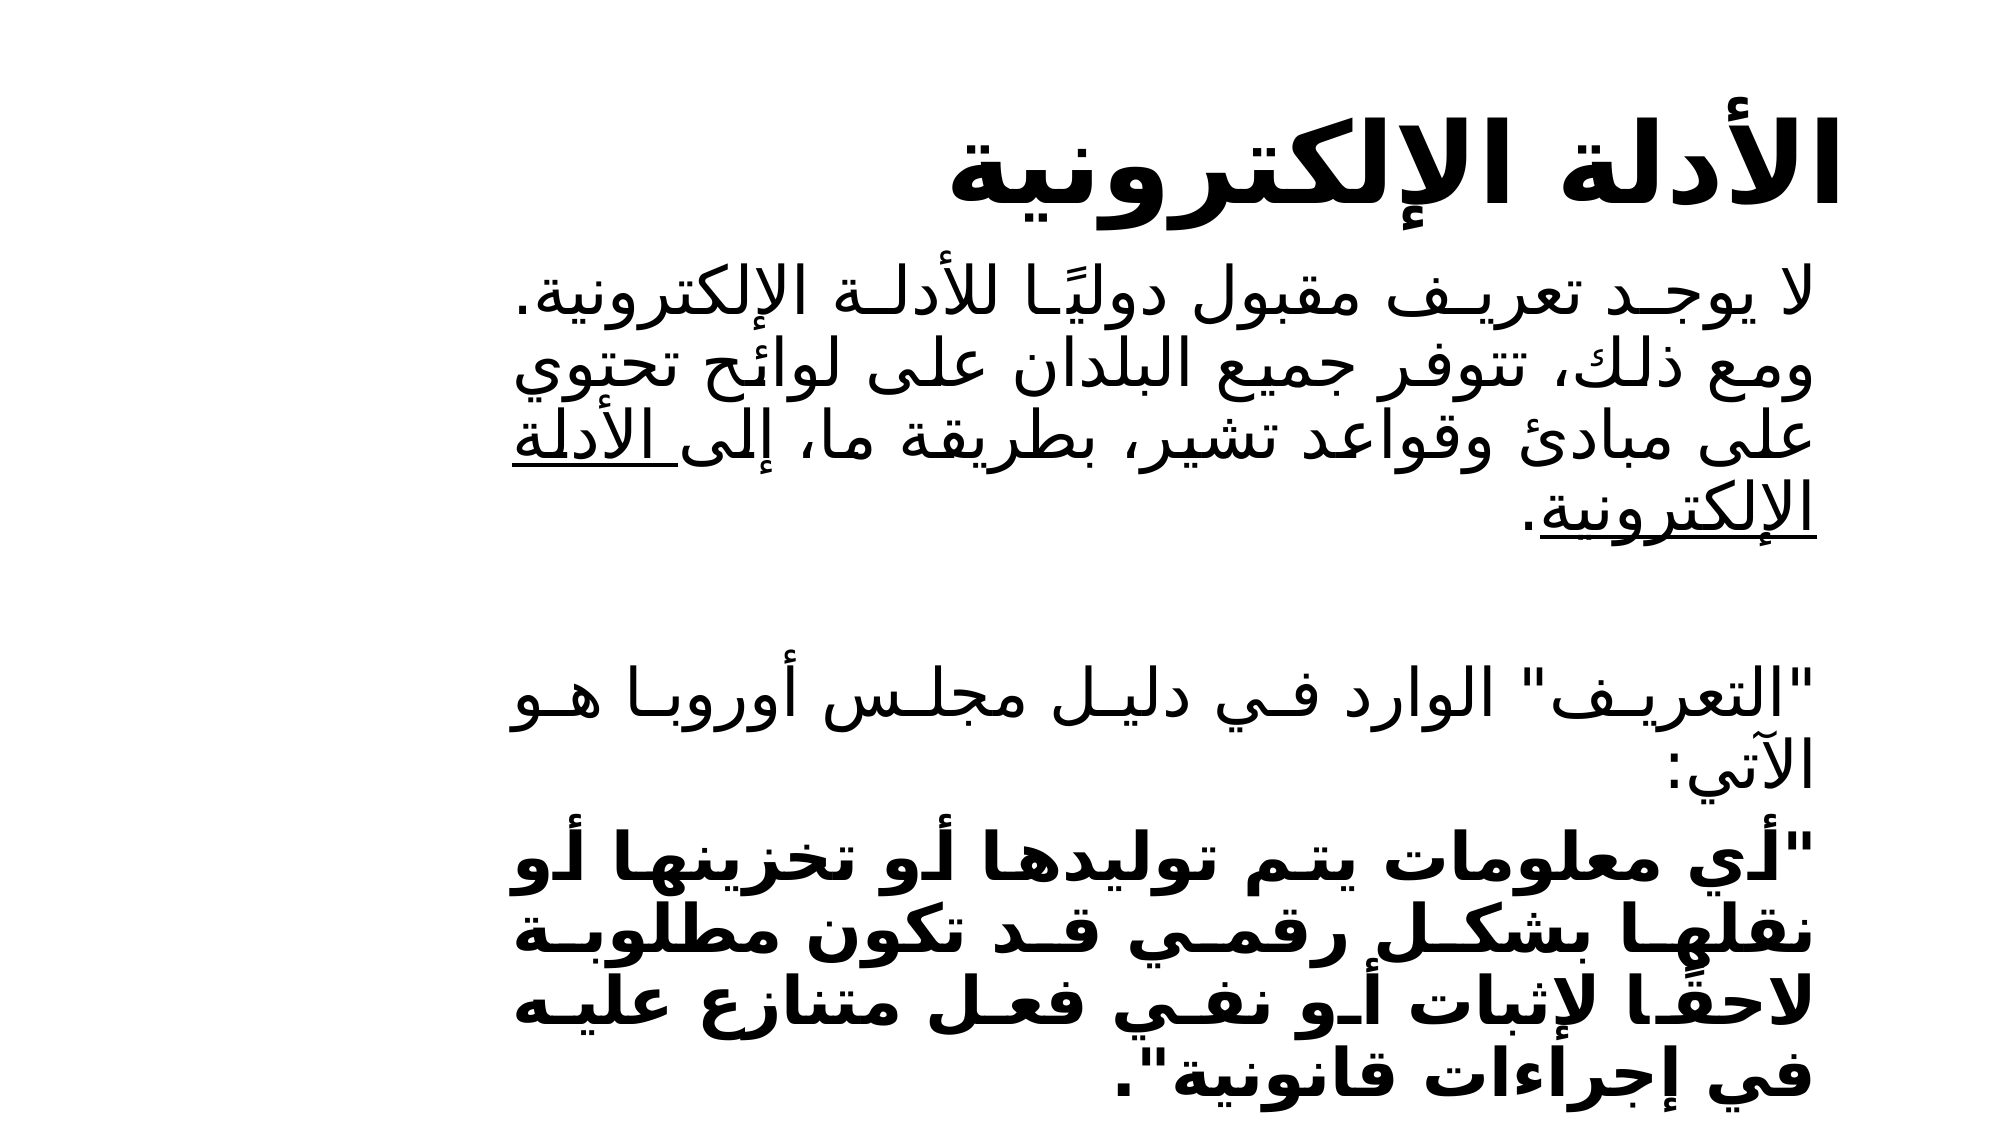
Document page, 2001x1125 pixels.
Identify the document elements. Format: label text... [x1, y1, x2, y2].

title الأدلة الإلكترونية [137, 59, 1863, 278]
list لا يوجد تعريف مقبول دوليًا للأدلة الإلكترونية. ومع ذلك، تتوفر جميع البلدان على لوائح تحتوي على مبادئ وقواعد تشير، بطريقة ما، إلى الأدلة الإلكترونية. "التعريف" الوارد في دليل مجلس أوروبا هو الآتي: "أي معلومات يتم توليدها أو تخزينها أو نقلها بشكل رقمي قد تكون مطلوبة لاحقًا لإثبات أو نفي فعل متنازع عليه في إجراءات قانونية". [497, 249, 1848, 1055]
